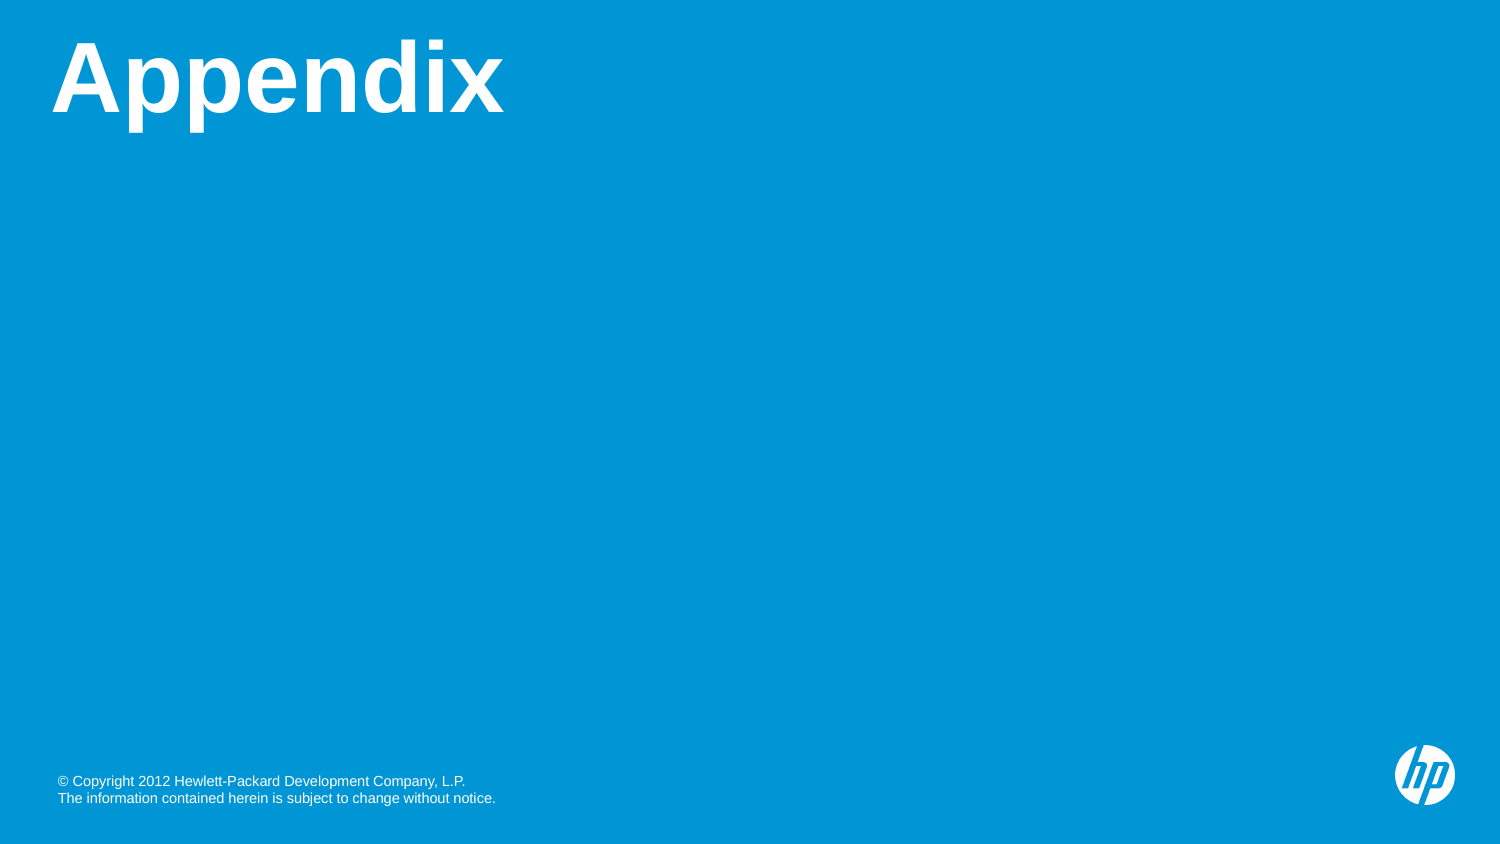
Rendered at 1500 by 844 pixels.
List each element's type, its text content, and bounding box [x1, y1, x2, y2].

picture [1396, 746, 1454, 804]
title Appendix [50, 25, 1236, 137]
picture [1433, 767, 1442, 784]
